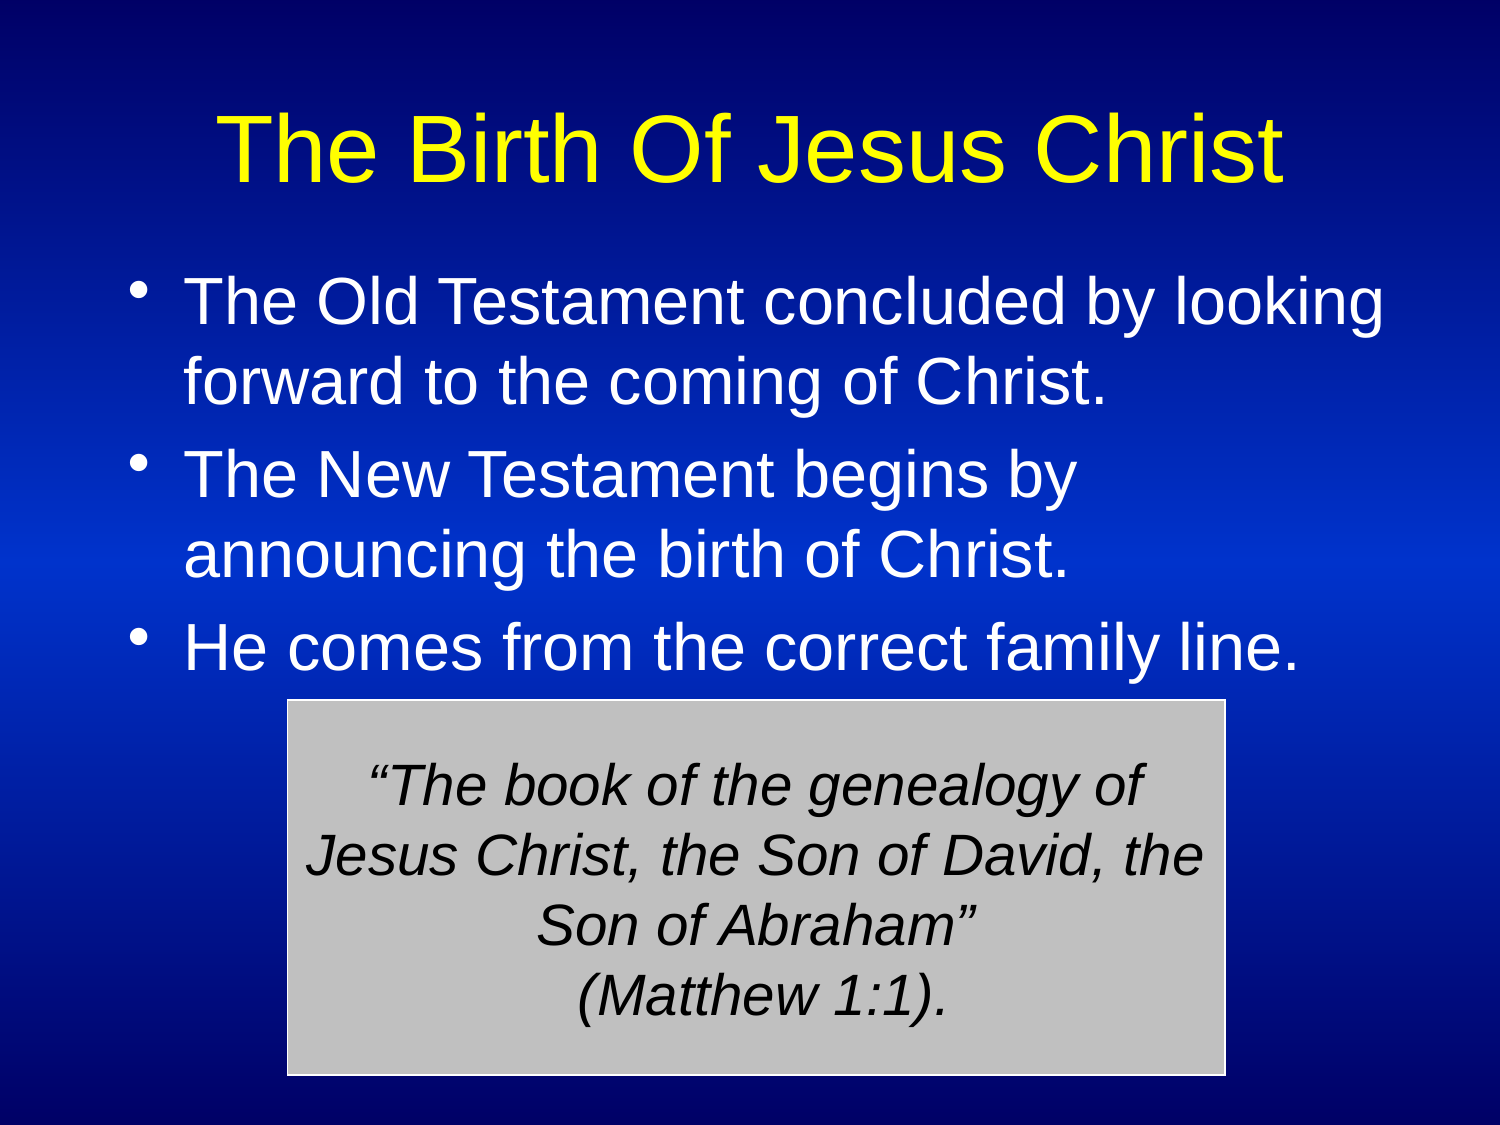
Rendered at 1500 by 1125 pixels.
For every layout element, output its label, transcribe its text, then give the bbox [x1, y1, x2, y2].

text_box “The book of the genealogy of Jesus Christ, the Son of David, the Son of Abraham” (Matthew 1:1). [287, 699, 1225, 1075]
list The Old Testament concluded by looking forward to the coming of Christ. The New Testament begins by announcing the birth of Christ. He comes from the correct family line. [112, 249, 1438, 725]
title The Birth Of Jesus Christ [37, 50, 1463, 238]
